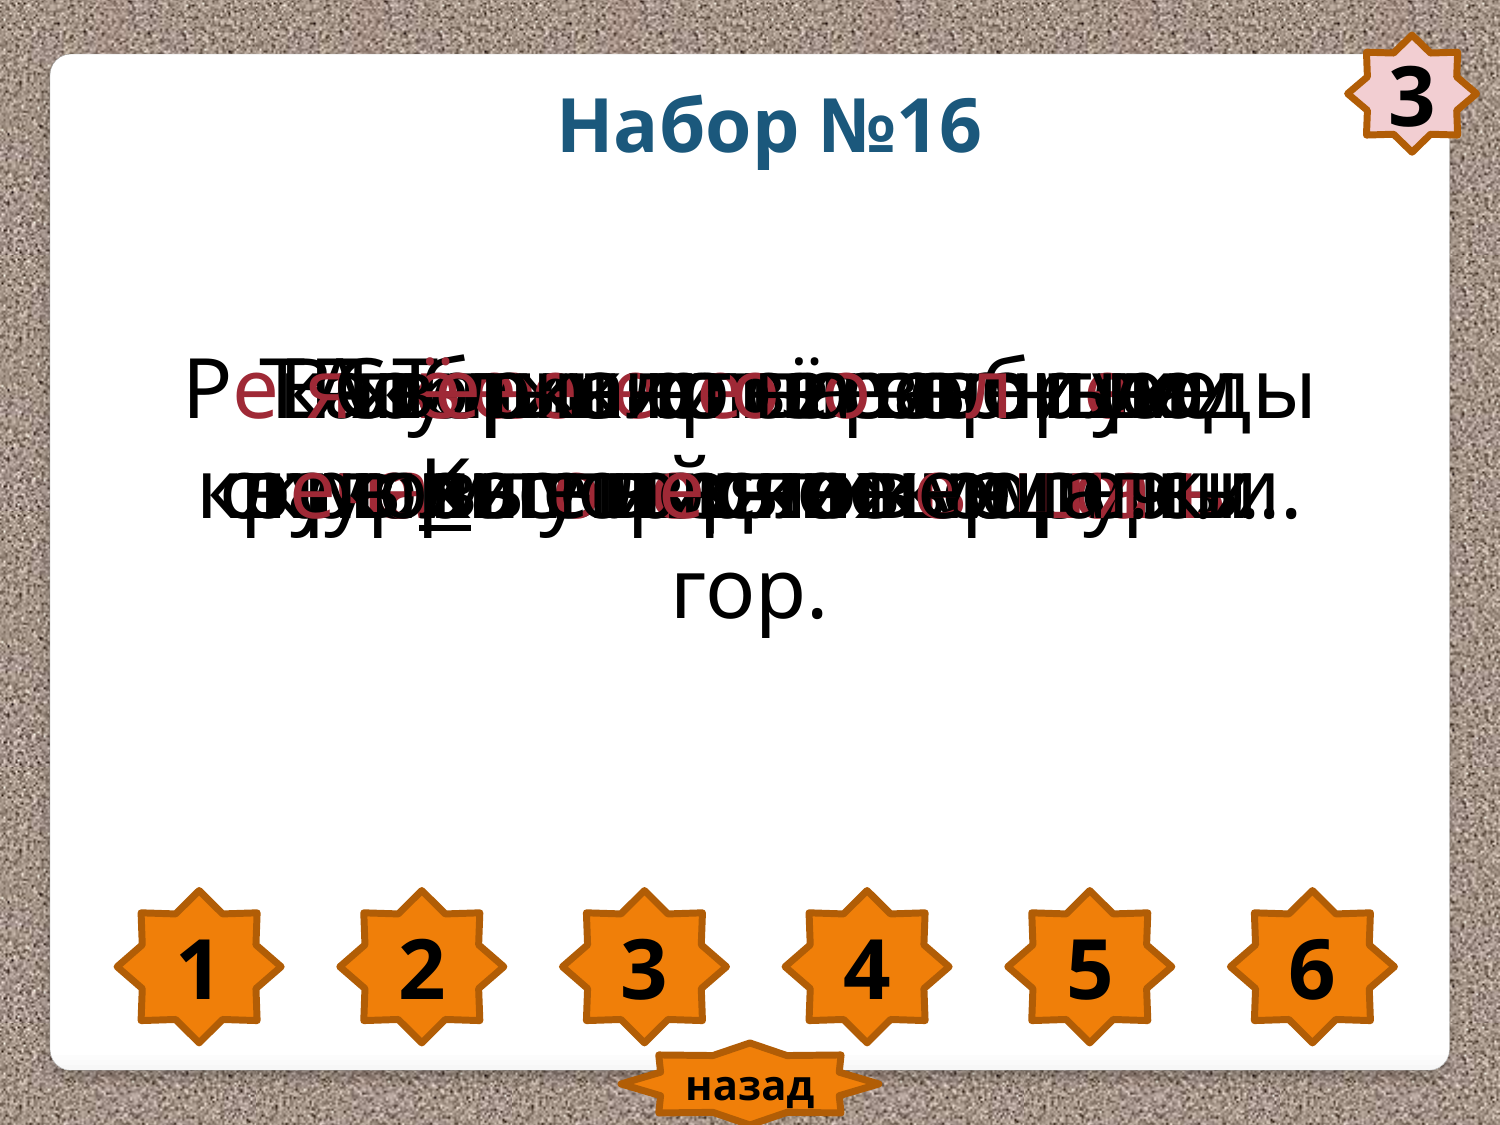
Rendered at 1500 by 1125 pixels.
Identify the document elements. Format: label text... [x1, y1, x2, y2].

text_box 3 [558, 887, 730, 1047]
text_box 1 [113, 887, 285, 1047]
text_box Сверкают на солнце вековые ледяные шапки гор. [163, 328, 1336, 643]
text_box 5 [1004, 887, 1176, 1047]
text_box 2 [336, 887, 508, 1047]
text_box 6 [1226, 887, 1398, 1047]
text_box 4 [781, 887, 953, 1047]
text_box Набор №16 [541, 70, 998, 176]
text_box назад [617, 1039, 883, 1125]
text_box 3 [1344, 31, 1481, 156]
picture [0, 0, 1500, 1125]
